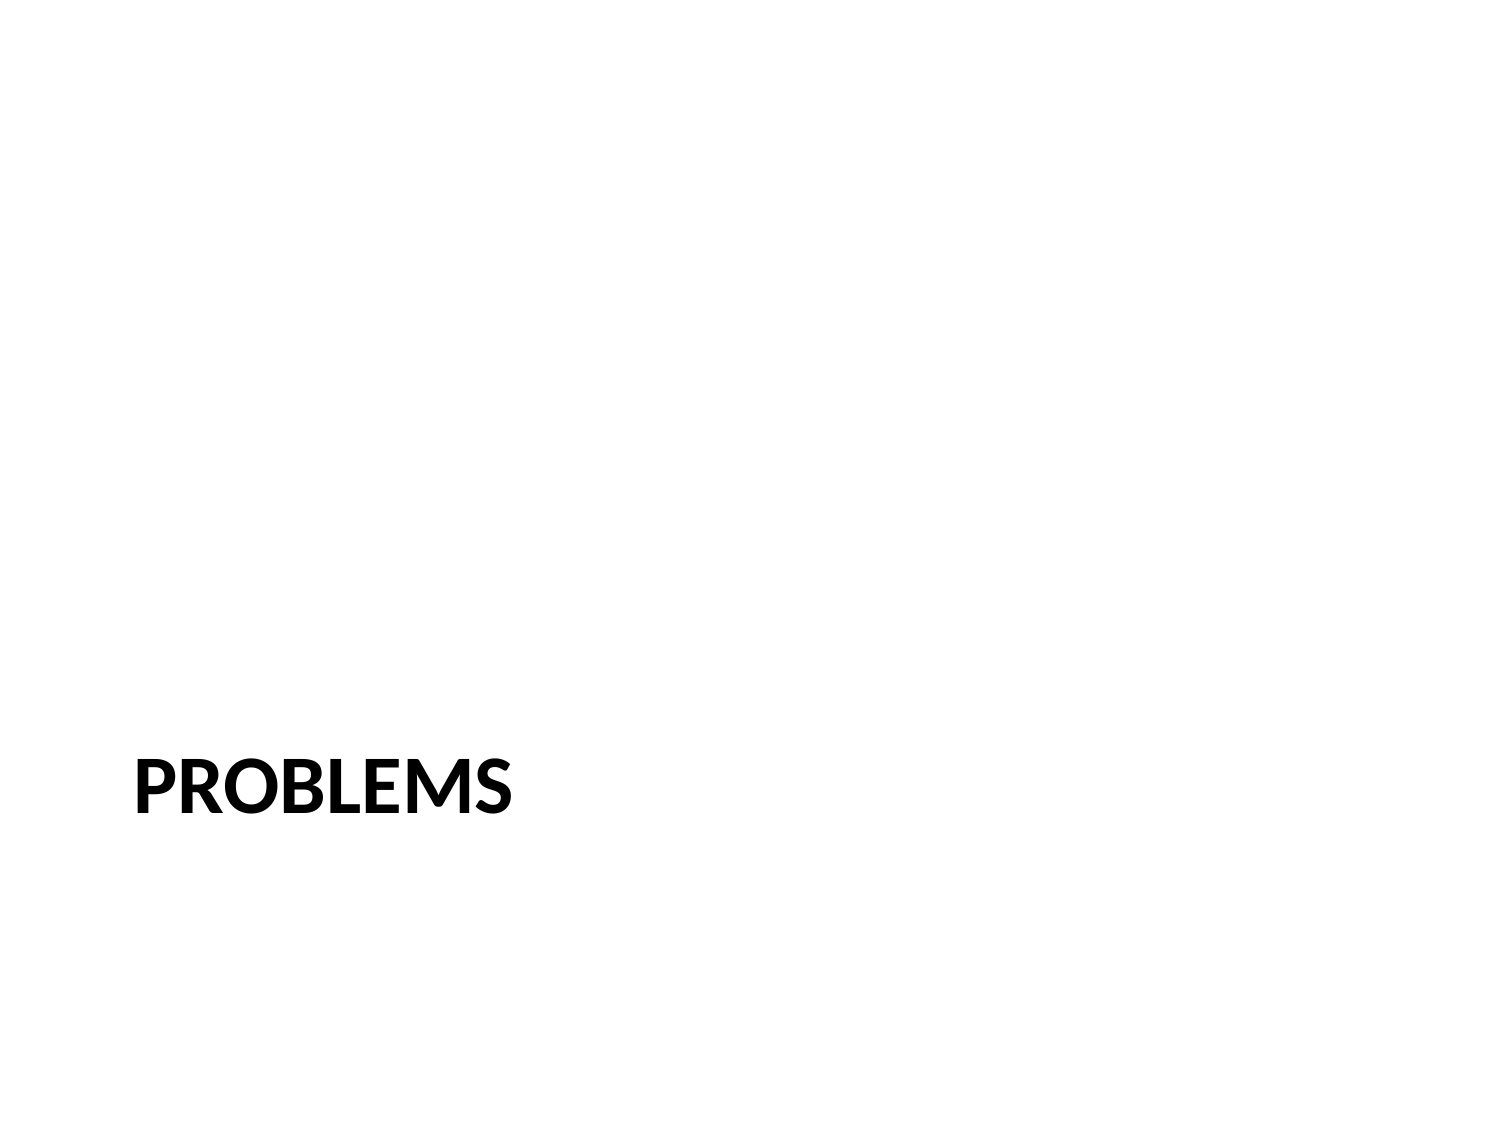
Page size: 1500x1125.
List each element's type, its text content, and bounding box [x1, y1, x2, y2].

title Problems [118, 722, 1394, 947]
